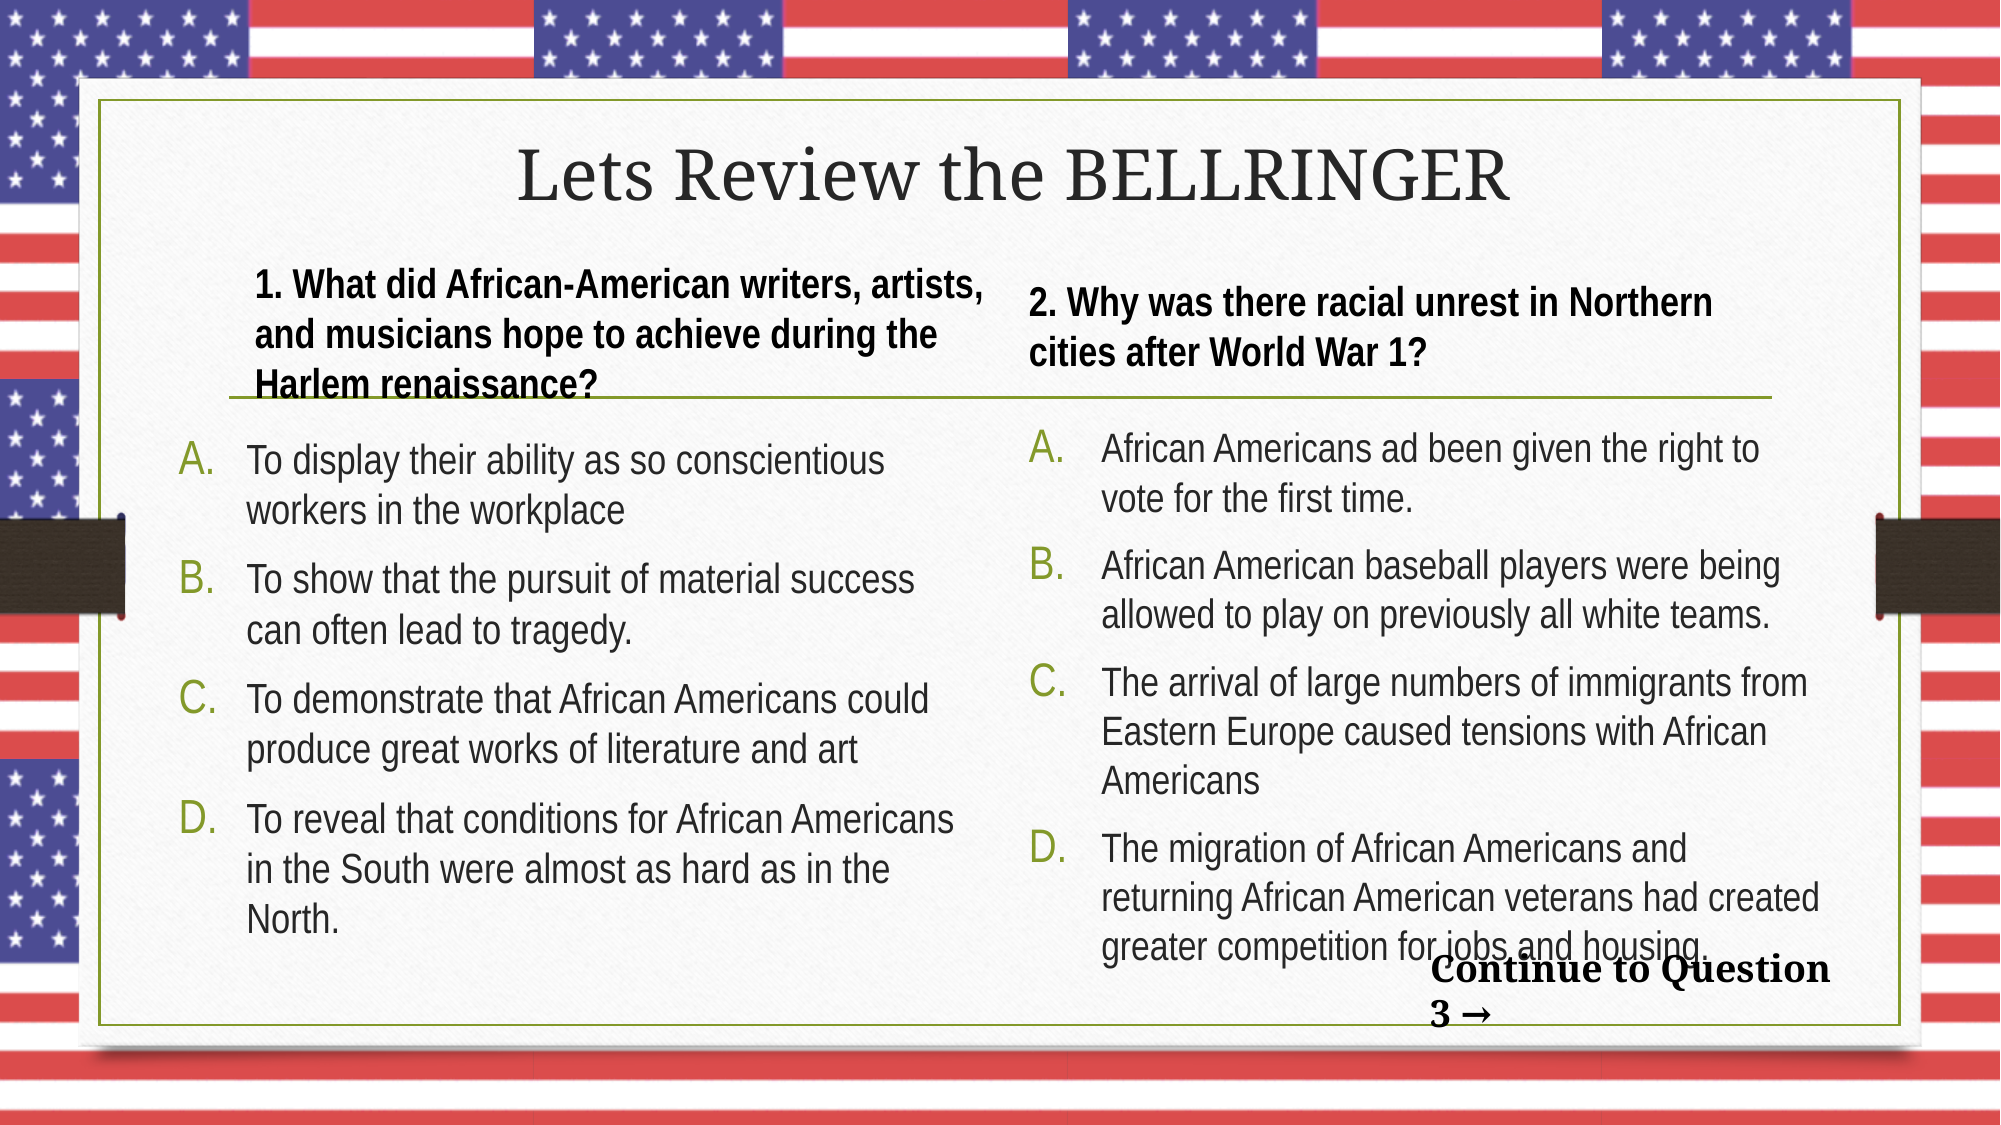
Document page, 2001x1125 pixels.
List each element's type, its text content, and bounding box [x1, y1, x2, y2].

picture [0, 0, 2001, 1125]
list African Americans ad been given the right to vote for the first time. African American baseball players were being allowed to play on previously all white teams. The arrival of large numbers of immigrants from Eastern Europe caused tensions with African Americans The migration of African Americans and returning African American veterans had created greater competition for jobs and housing. [1013, 414, 1844, 999]
list 1. What did African-American writers, artists, and musicians hope to achieve during the Harlem renaissance? [239, 319, 1014, 415]
list To display their ability as so conscientious workers in the workplace To show that the pursuit of material success can often lead to tragedy. To demonstrate that African Americans could produce great works of literature and art To reveal that conditions for African Americans in the South were almost as hard as in the North. [163, 424, 985, 961]
title Lets Review the BELLRINGER [226, 122, 1802, 223]
text_box Continue to Question 3 → [1415, 937, 1873, 1043]
list 2. Why was there racial unrest in Northern cities after World War 1? [1013, 268, 1788, 383]
